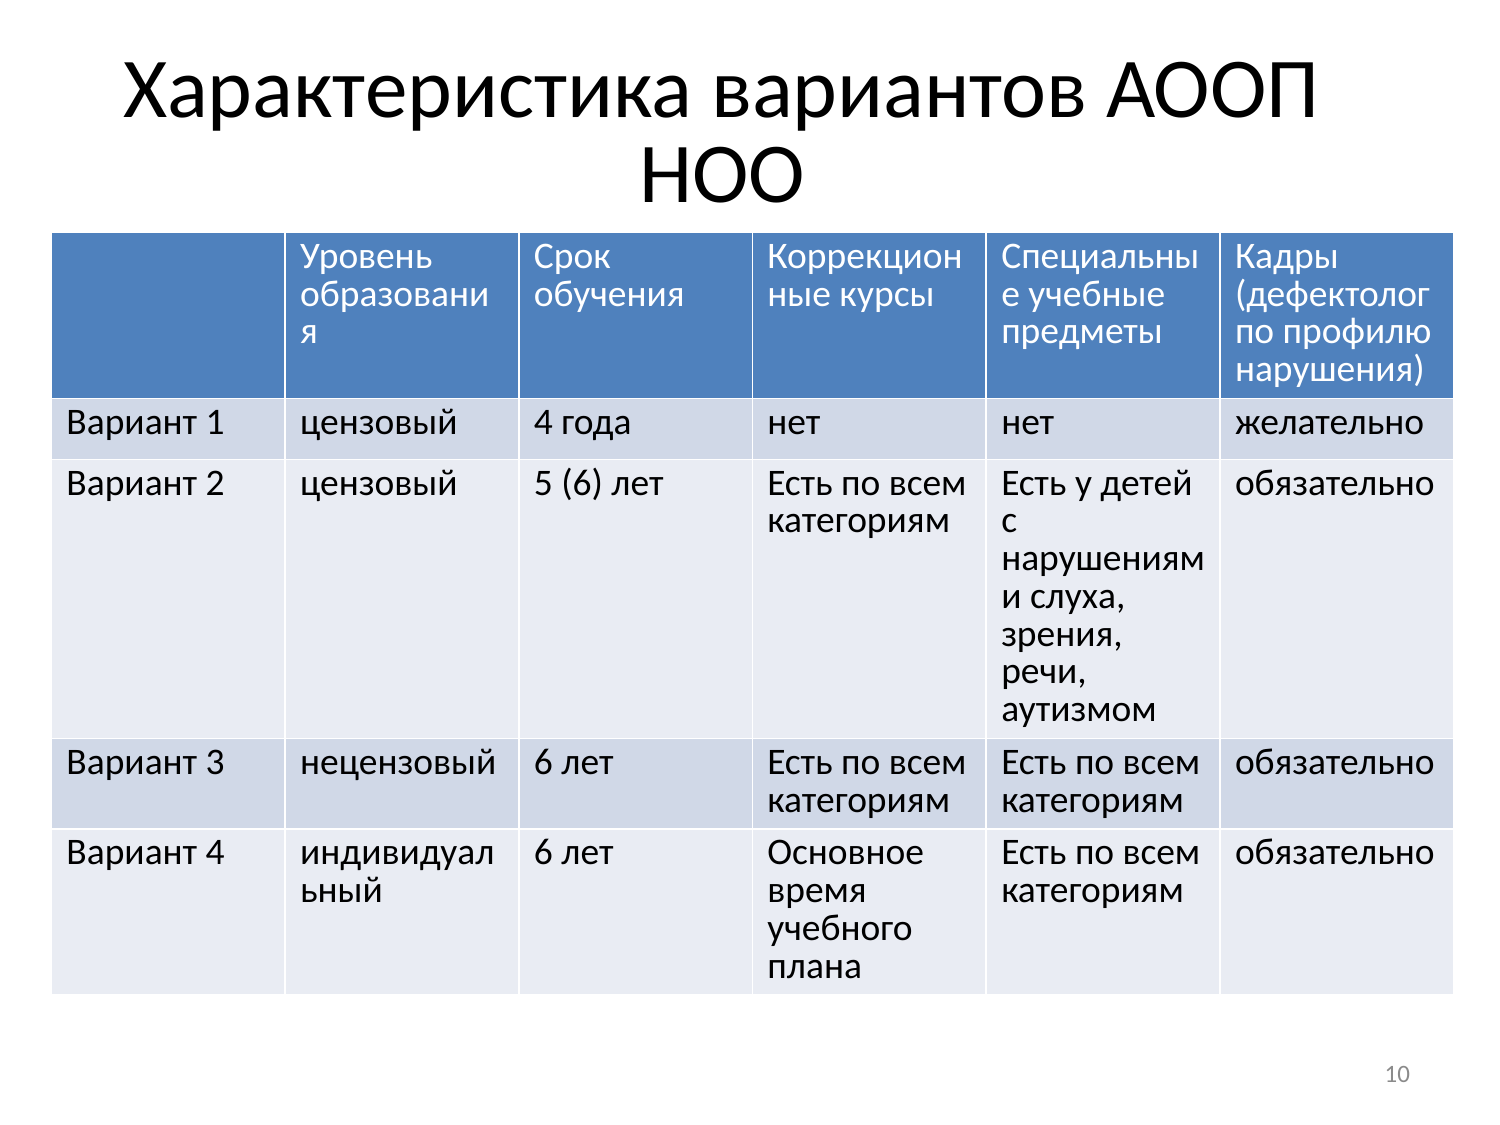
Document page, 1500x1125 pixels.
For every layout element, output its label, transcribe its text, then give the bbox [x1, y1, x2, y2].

table_cell нет [753, 399, 985, 459]
table_cell 6 лет [520, 739, 752, 828]
table_cell обязательно [1221, 460, 1453, 738]
table_cell нет [987, 399, 1219, 459]
table_cell обязательно [1221, 830, 1453, 994]
title Характеристика вариантов АООП НОО [19, 45, 1425, 233]
table_cell 5 (6) лет [520, 460, 752, 738]
table_header Коррекционные курсы [753, 233, 985, 398]
table_header Специальные учебные предметы [987, 233, 1219, 398]
slide_number 10 [1074, 1042, 1425, 1103]
table_cell 4 года [520, 399, 752, 459]
table_cell Основное время учебного плана [753, 830, 985, 994]
table_cell Вариант 3 [52, 739, 284, 828]
table_cell 6 лет [520, 830, 752, 994]
table_cell Есть по всем категориям [753, 460, 985, 738]
table_cell Есть у детей с нарушениями слуха, зрения, речи, аутизмом [987, 460, 1219, 738]
table_cell Есть по всем категориям [753, 739, 985, 828]
table_cell Есть по всем категориям [987, 830, 1219, 994]
table_cell обязательно [1221, 739, 1453, 828]
table_header [52, 233, 284, 398]
table_header Срок обучения [520, 233, 752, 398]
table_cell желательно [1221, 399, 1453, 459]
table_cell цензовый [286, 460, 518, 738]
table_header Кадры (дефектолог по профилю нарушения) [1221, 233, 1453, 398]
table_cell Вариант 2 [52, 460, 284, 738]
table_cell Вариант 4 [52, 830, 284, 994]
table_cell Есть по всем категориям [987, 739, 1219, 828]
table_header Уровень образования [286, 233, 518, 398]
table_cell индивидуальный [286, 830, 518, 994]
table_cell Вариант 1 [52, 399, 284, 459]
table_cell нецензовый [286, 739, 518, 828]
table_cell цензовый [286, 399, 518, 459]
